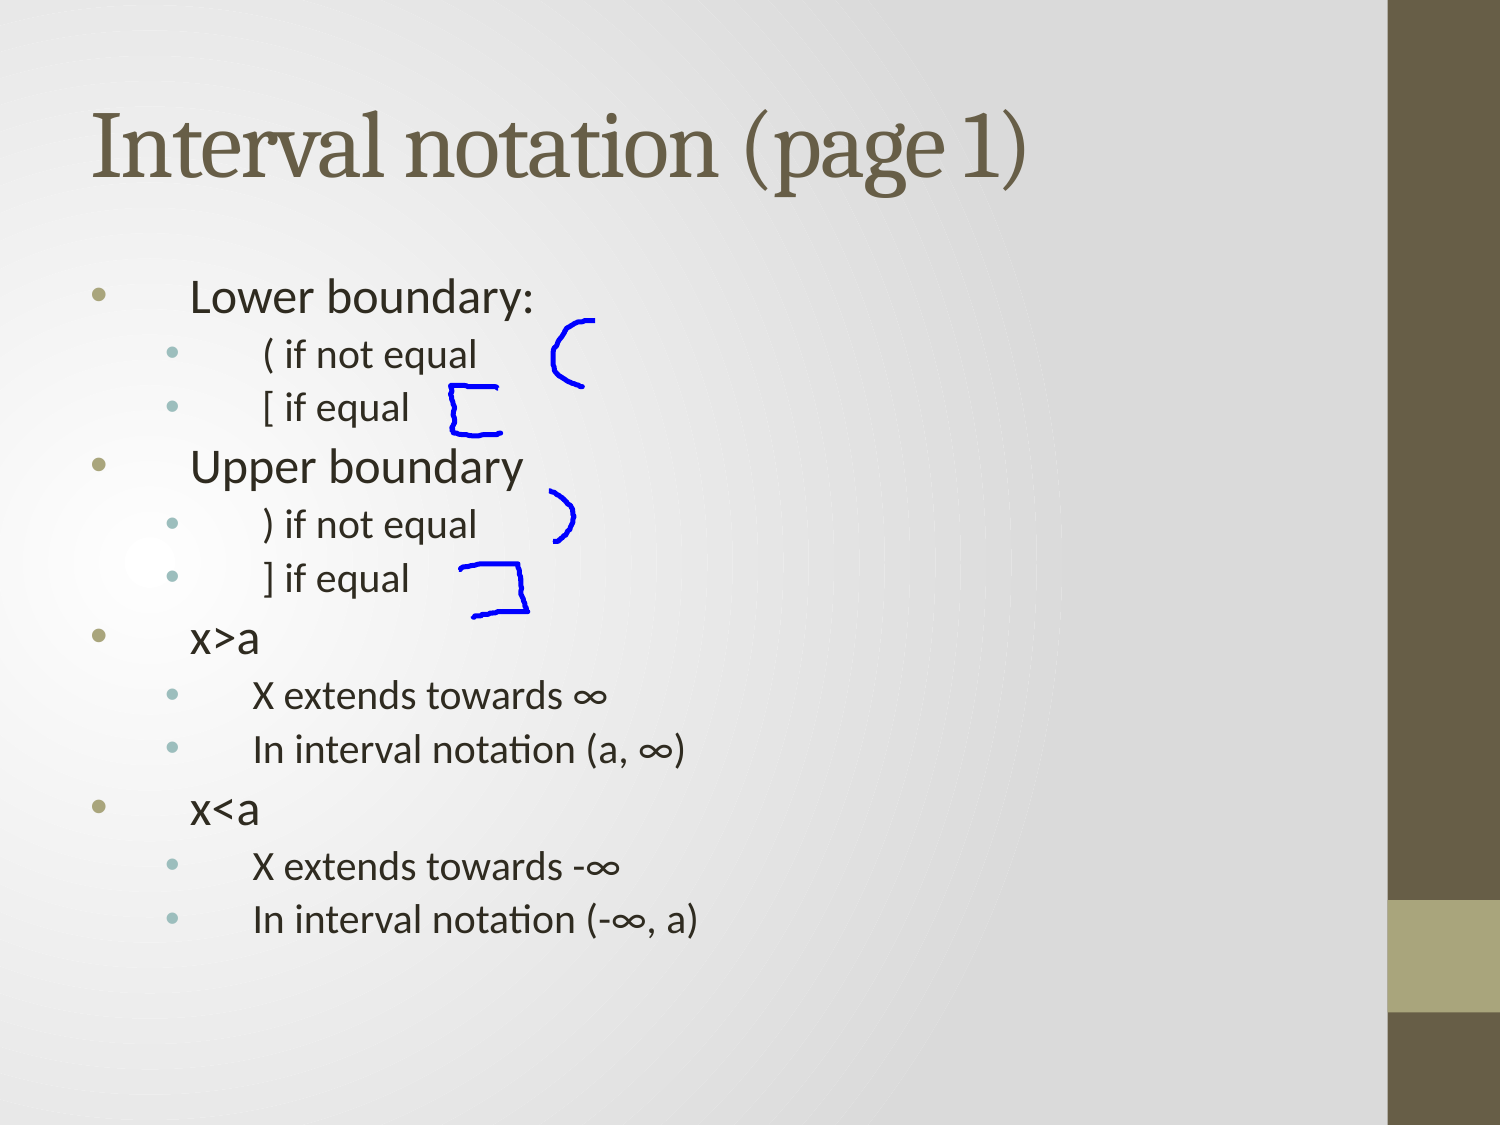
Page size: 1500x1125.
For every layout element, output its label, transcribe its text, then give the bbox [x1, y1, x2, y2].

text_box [449, 320, 596, 618]
title Interval notation (page 1) [75, 45, 1325, 233]
list Lower boundary: ( if not equal [ if equal Upper boundary ) if not equal ] if equal x>a X extends towards ∞ In interval notation (a, ∞) x<a X extends towards -∞ In interval notation (-∞, a) [75, 262, 1325, 1050]
